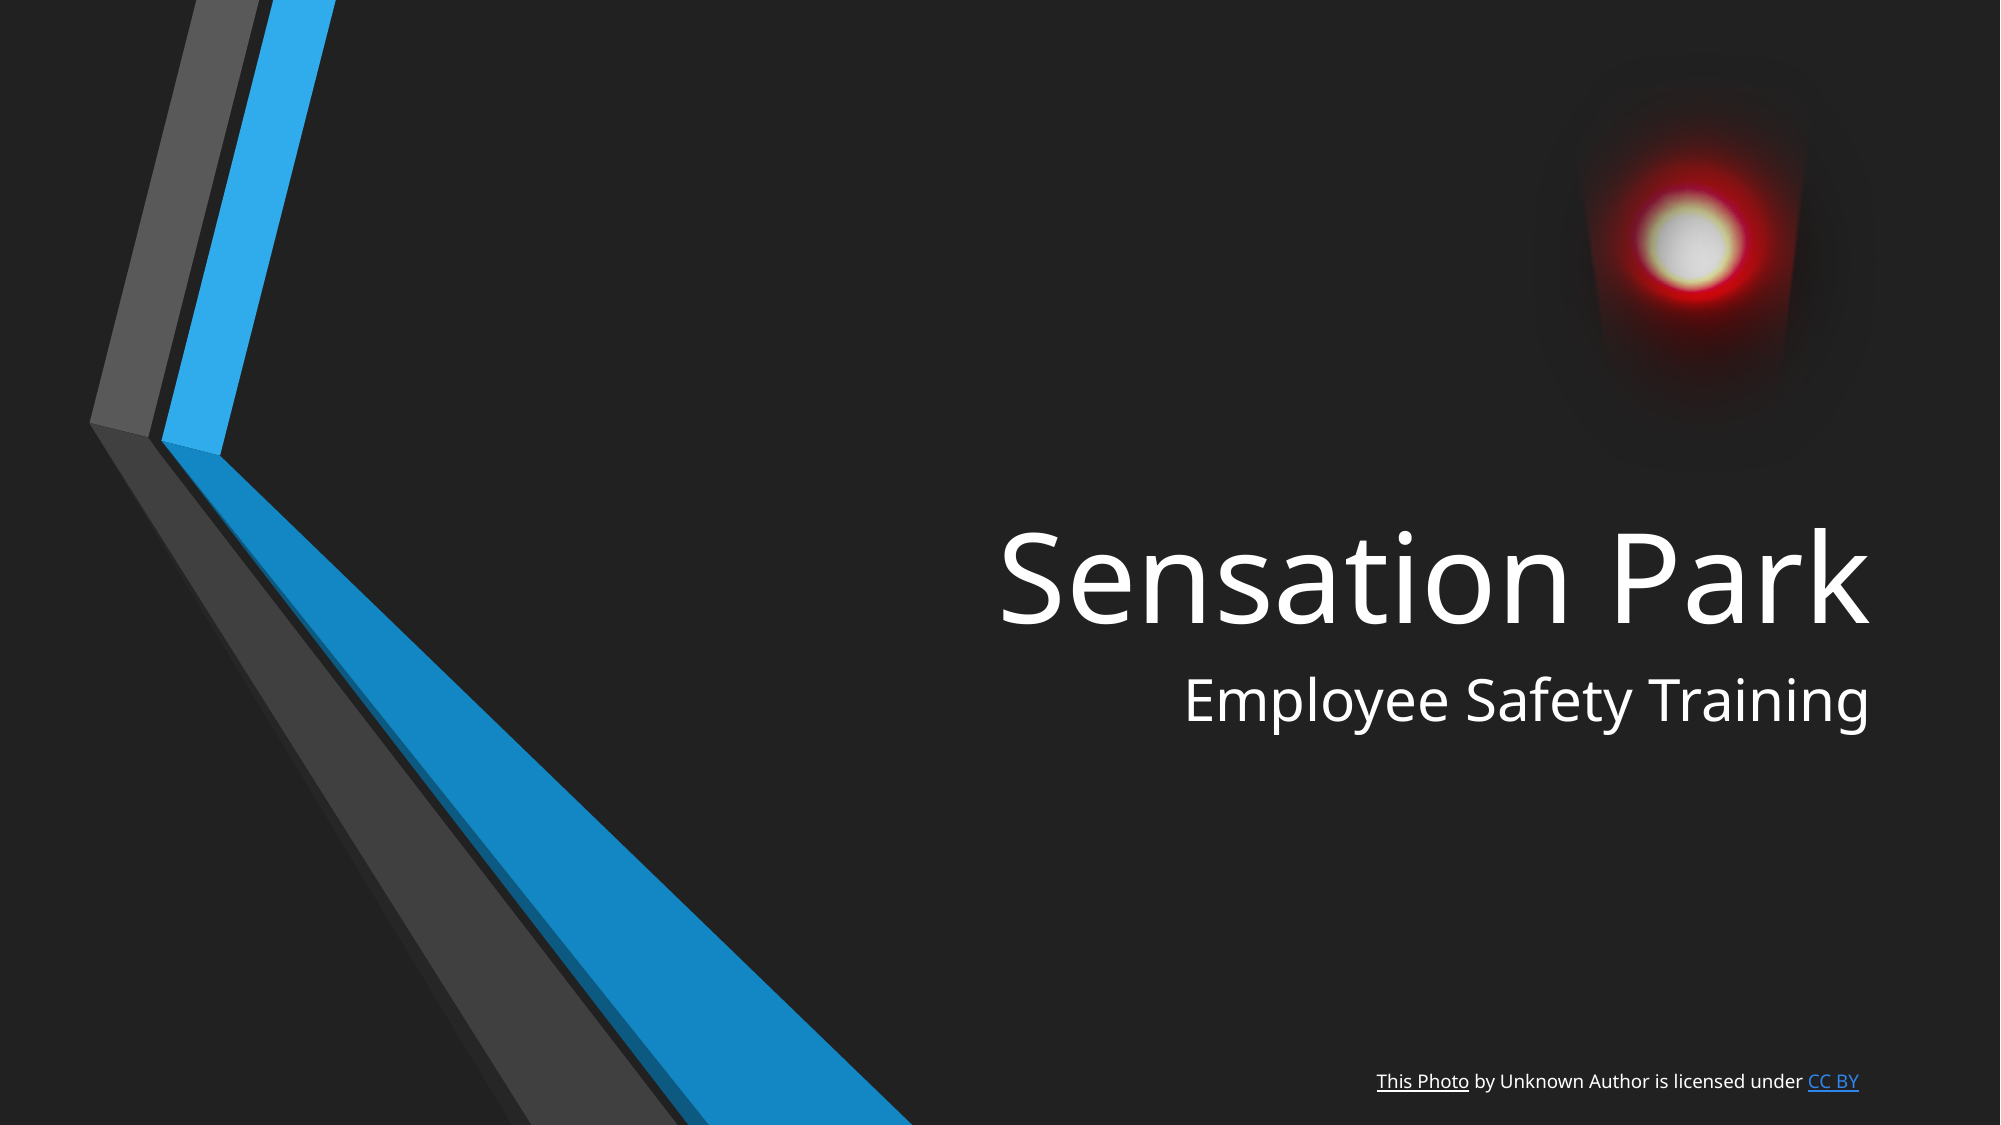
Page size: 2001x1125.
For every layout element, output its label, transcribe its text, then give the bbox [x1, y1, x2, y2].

picture [1506, 0, 1902, 526]
subtitle Employee Safety Training [740, 655, 1887, 884]
title Sensation Park [480, 226, 1887, 656]
text_box This Photo by Unknown Author is licensed under CC BY [1361, 1062, 1887, 1103]
